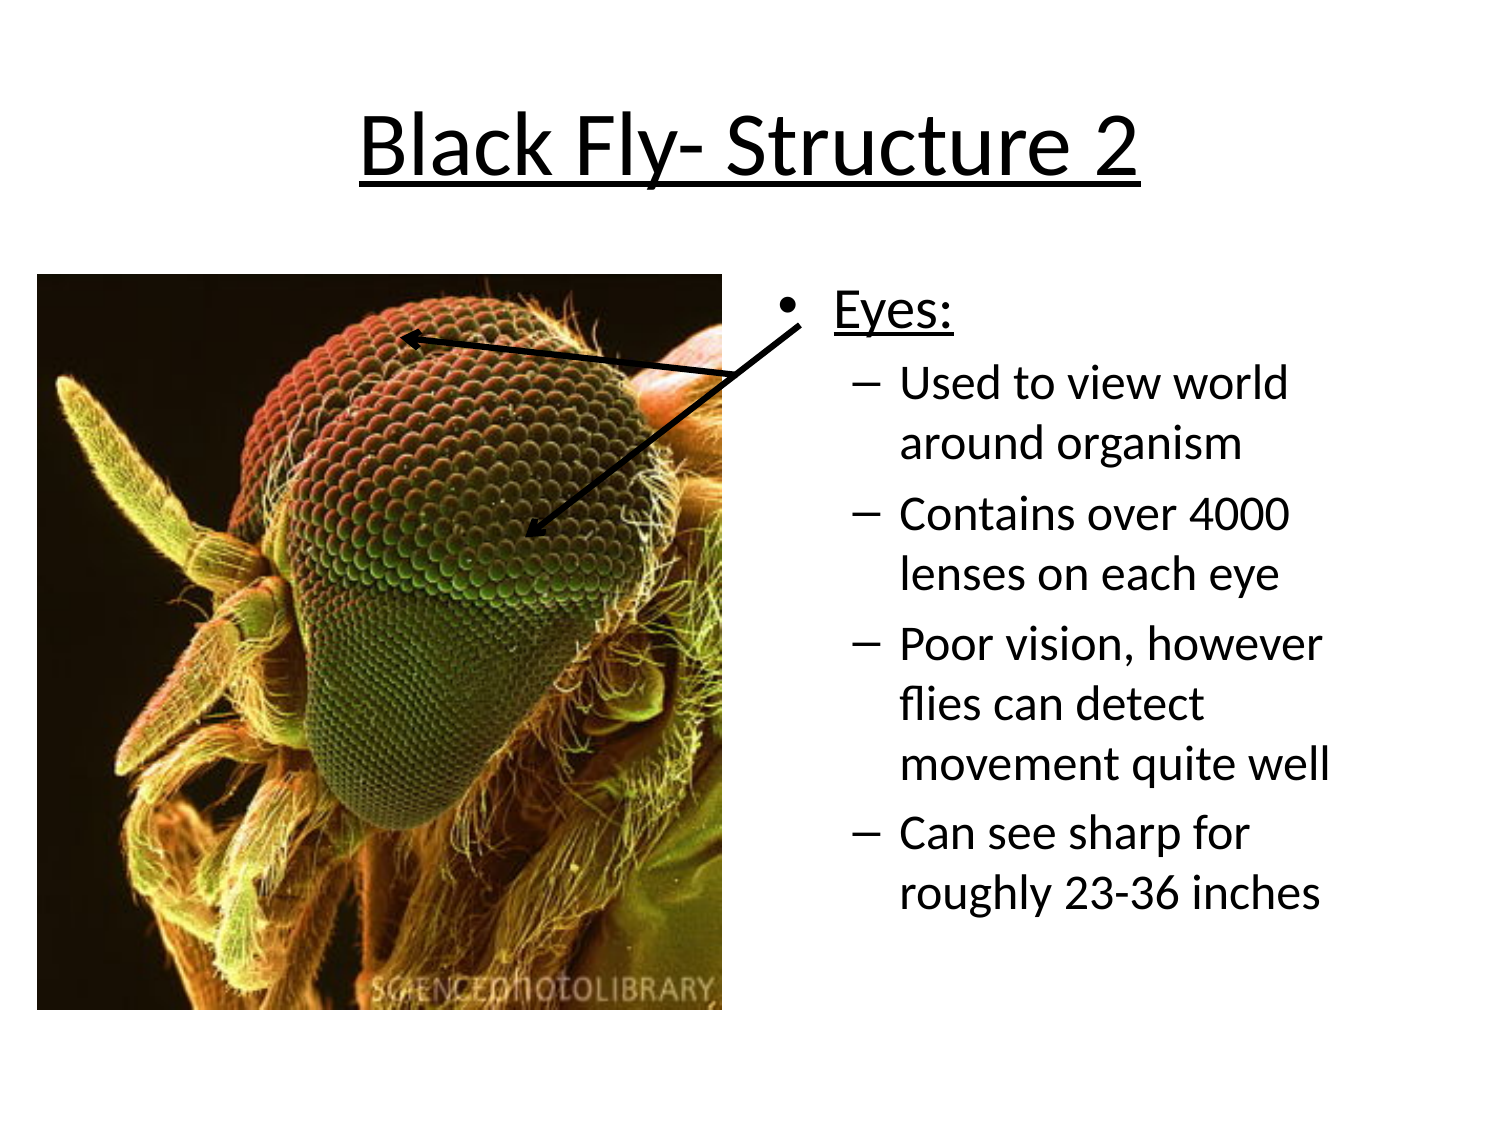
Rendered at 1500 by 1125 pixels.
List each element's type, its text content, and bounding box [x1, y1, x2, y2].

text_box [399, 337, 738, 376]
list Eyes: Used to view world around organism Contains over 4000 lenses on each eye Poor vision, however flies can detect movement quite well Can see sharp for roughly 23-36 inches [762, 262, 1425, 1005]
title Black Fly- Structure 2 [75, 45, 1425, 233]
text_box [524, 324, 801, 538]
picture [37, 274, 722, 1010]
